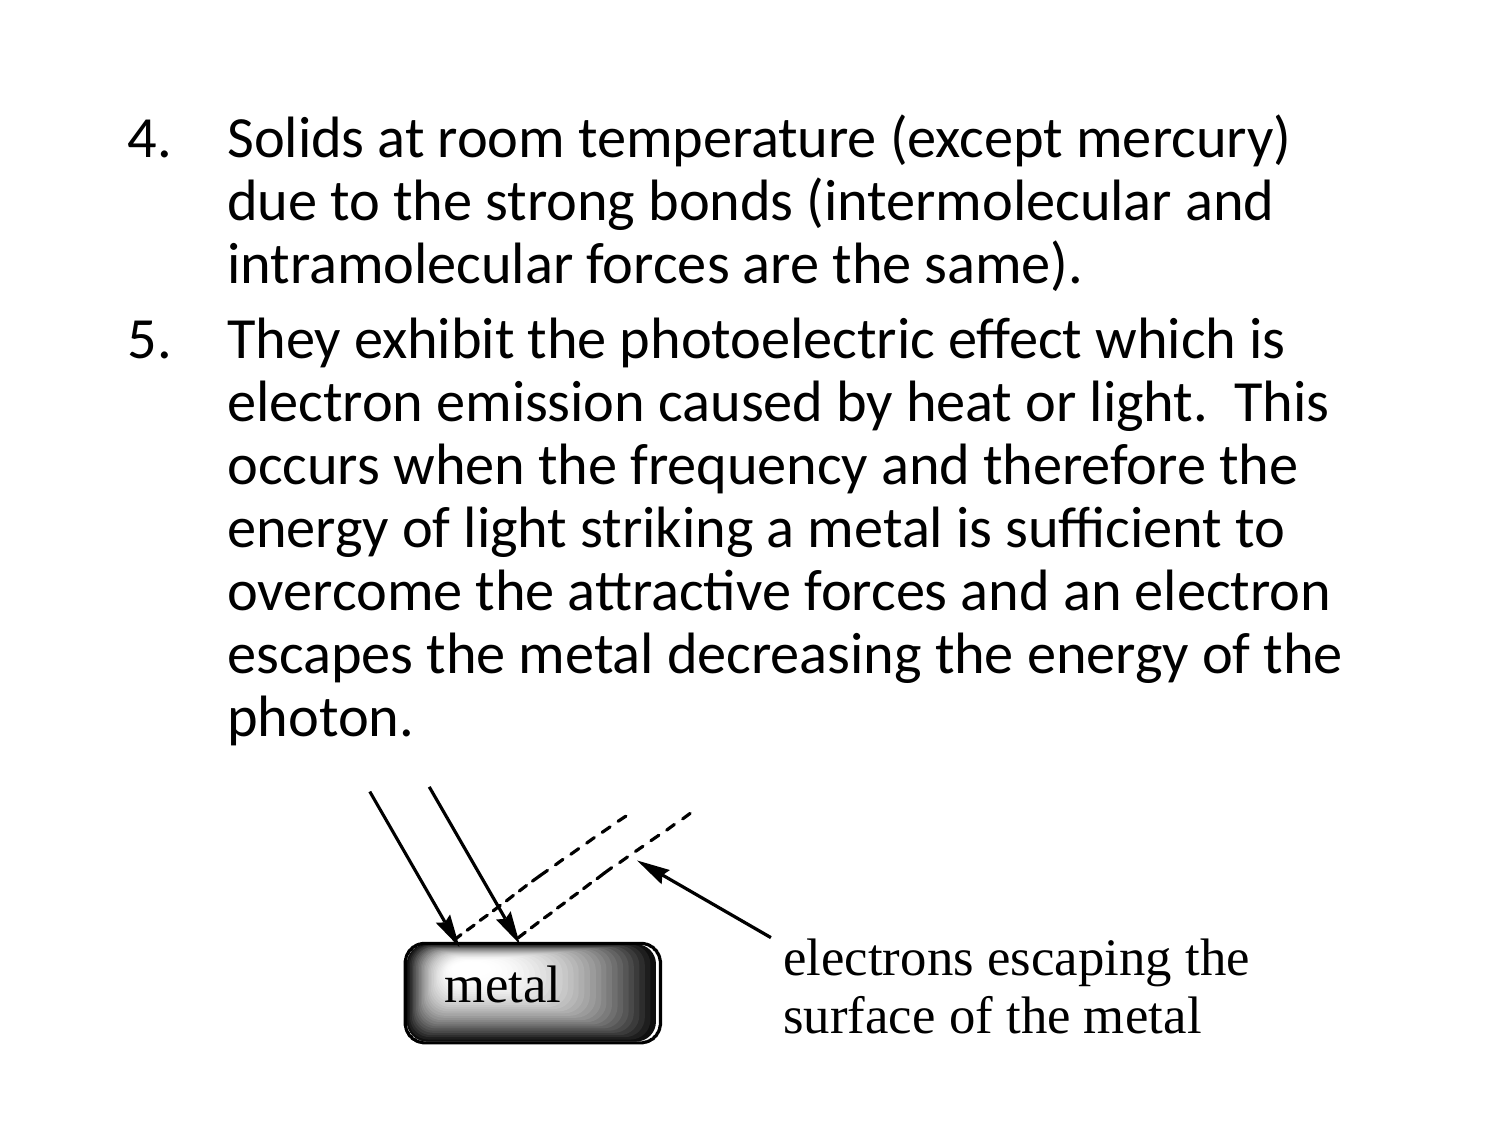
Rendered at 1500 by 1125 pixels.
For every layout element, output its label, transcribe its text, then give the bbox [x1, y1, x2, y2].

list Solids at room temperature (except mercury) due to the strong bonds (intermolecular and intramolecular forces are the same). They exhibit the photoelectric effect which is electron emission caused by heat or light. This occurs when the frequency and therefore the energy of light striking a metal is sufficient to overcome the attractive forces and an electron escapes the metal decreasing the energy of the photon. [112, 99, 1388, 776]
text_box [362, 779, 1251, 1049]
